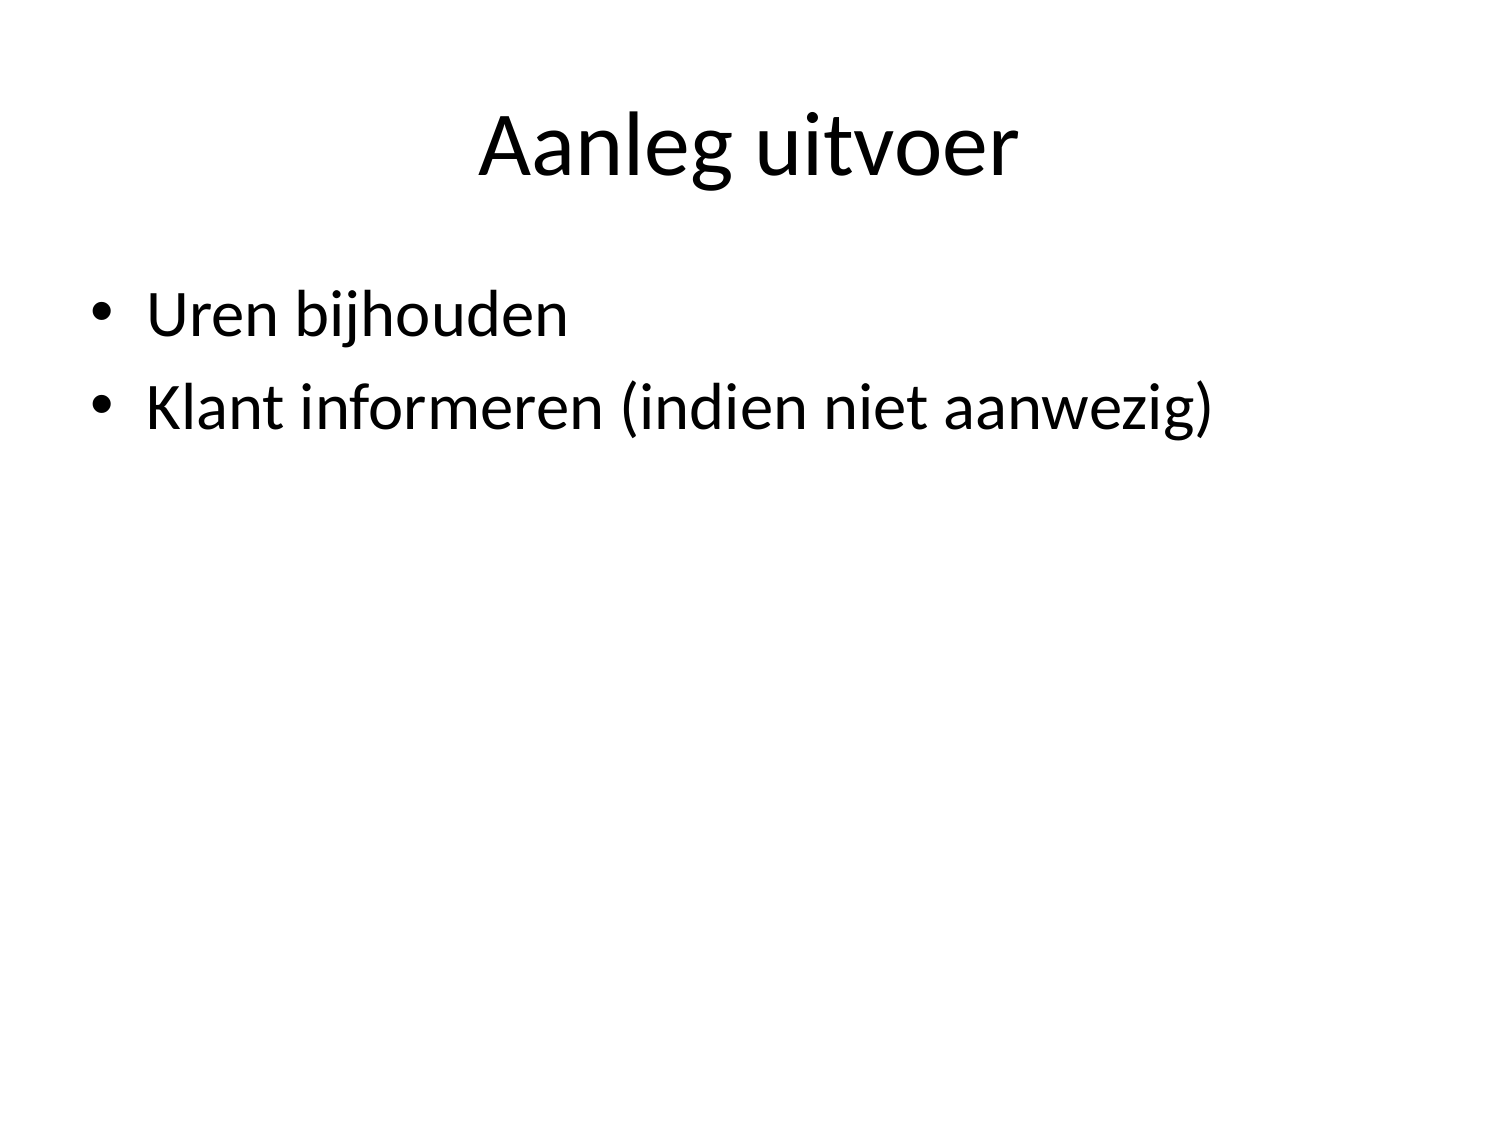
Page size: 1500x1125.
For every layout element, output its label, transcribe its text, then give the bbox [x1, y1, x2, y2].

title Aanleg uitvoer [75, 45, 1425, 233]
list Uren bijhouden Klant informeren (indien niet aanwezig) [75, 262, 1425, 1005]
